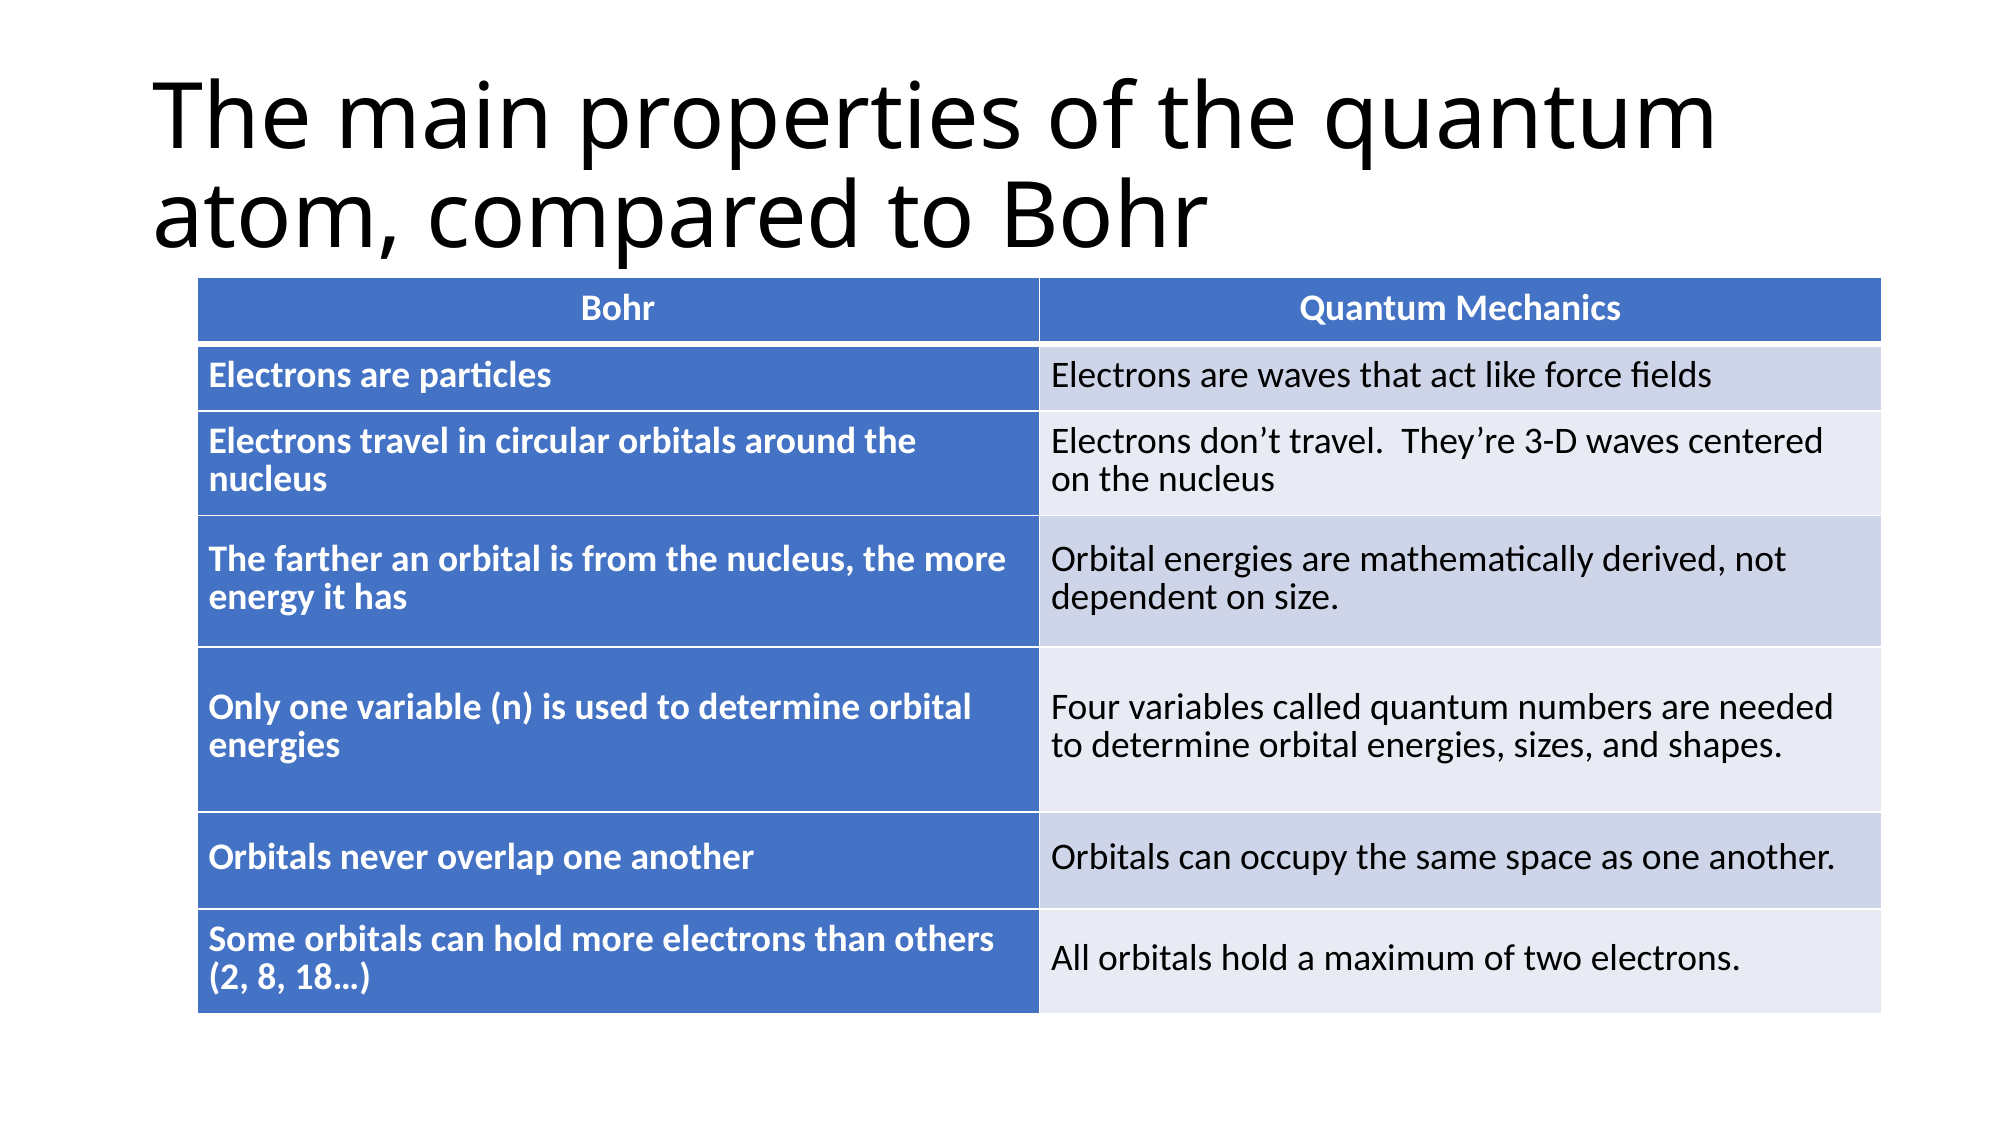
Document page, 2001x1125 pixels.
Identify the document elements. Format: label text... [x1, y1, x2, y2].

title The main properties of the quantum atom, compared to Bohr [137, 59, 1863, 278]
table_cell Orbital energies are mathematically derived, not dependent on size. [1040, 516, 1881, 646]
table_cell Orbitals can occupy the same space as one another. [1040, 813, 1881, 908]
table_cell Electrons don’t travel. They’re 3-D waves centered on the nucleus [1040, 412, 1881, 515]
table_cell Electrons are particles [198, 347, 1039, 410]
table_header Quantum Mechanics [1040, 278, 1881, 341]
table_cell All orbitals hold a maximum of two electrons. [1040, 910, 1881, 1013]
table_cell Electrons are waves that act like force fields [1040, 347, 1881, 410]
table_cell The farther an orbital is from the nucleus, the more energy it has [198, 516, 1039, 646]
table_cell Orbitals never overlap one another [198, 813, 1039, 908]
table_cell Only one variable (n) is used to determine orbital energies [198, 648, 1039, 811]
table_cell Four variables called quantum numbers are needed to determine orbital energies, sizes, and shapes. [1040, 648, 1881, 811]
table_cell Some orbitals can hold more electrons than others (2, 8, 18…) [198, 910, 1039, 1013]
table_header Bohr [198, 278, 1039, 341]
table_cell Electrons travel in circular orbitals around the nucleus [198, 412, 1039, 515]
